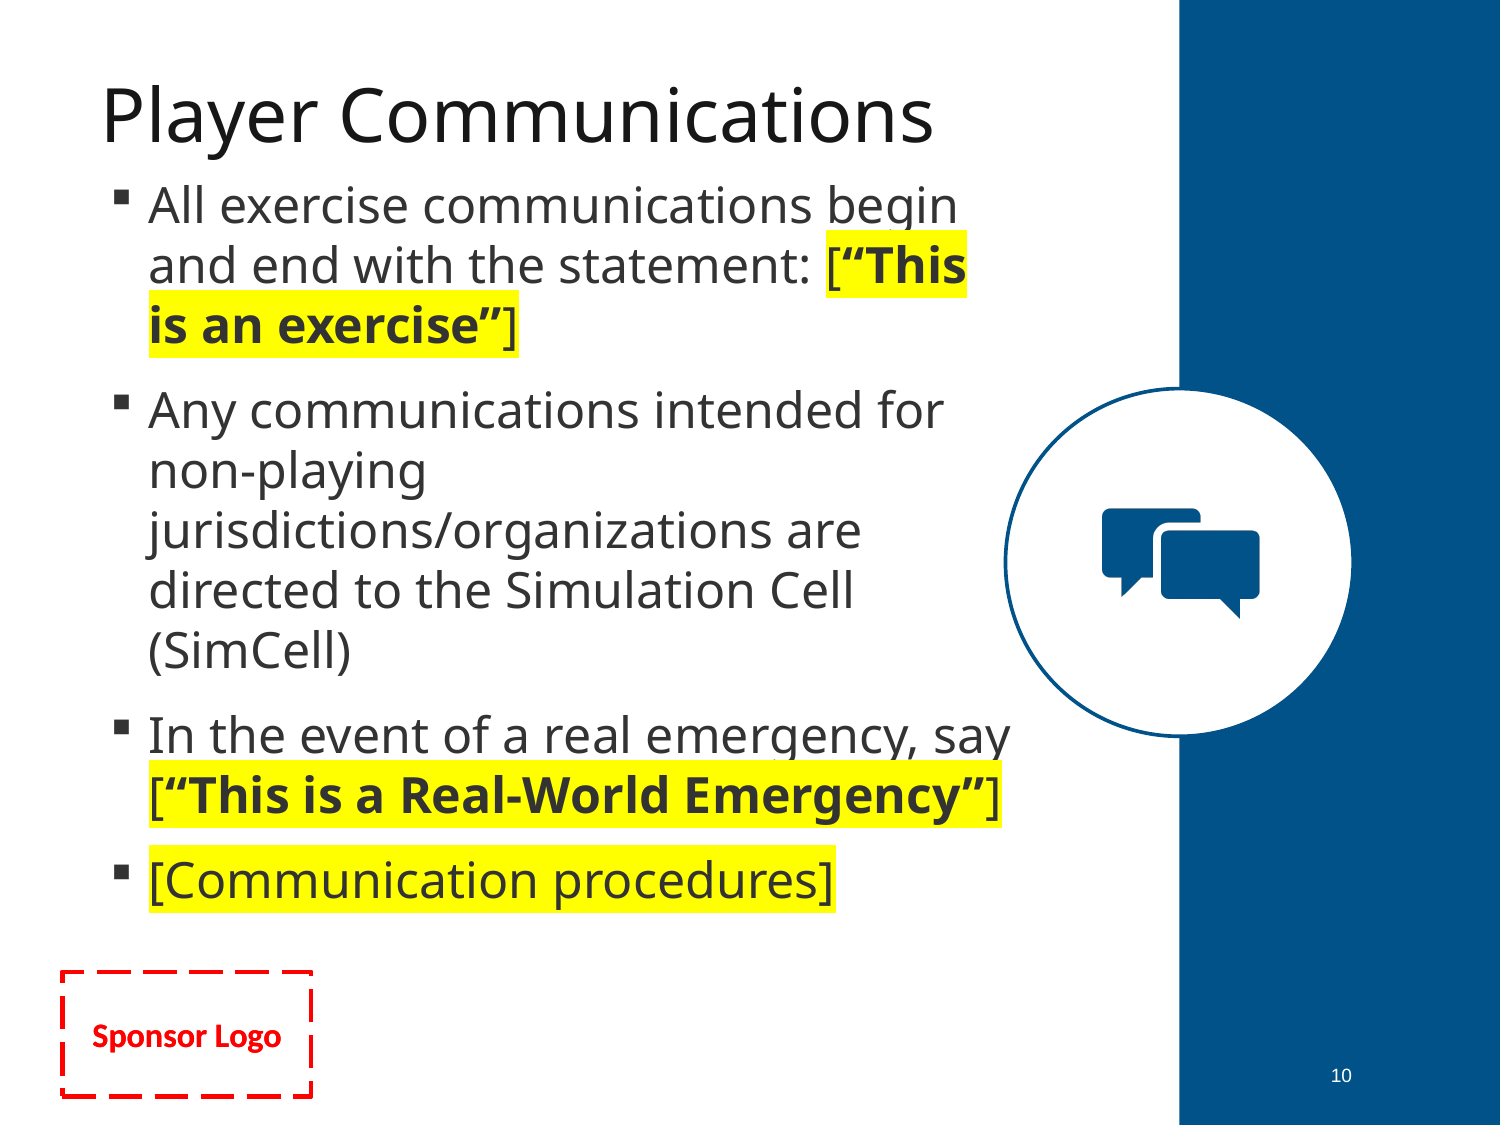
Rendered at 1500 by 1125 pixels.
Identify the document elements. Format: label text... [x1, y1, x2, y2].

picture [1086, 469, 1275, 658]
title Player Communications [85, 31, 1006, 195]
list All exercise communications begin and end with the statement: [“This is an exercise”] Any communications intended for non-playing jurisdictions/organizations are directed to the Simulation Cell (SimCell) In the event of a real emergency, say [“This is a Real-World Emergency”] [Communication procedures] [94, 307, 1033, 775]
text_box [1177, 0, 1500, 1125]
slide_number 10 [1242, 1052, 1368, 1098]
text_box [1003, 386, 1356, 739]
